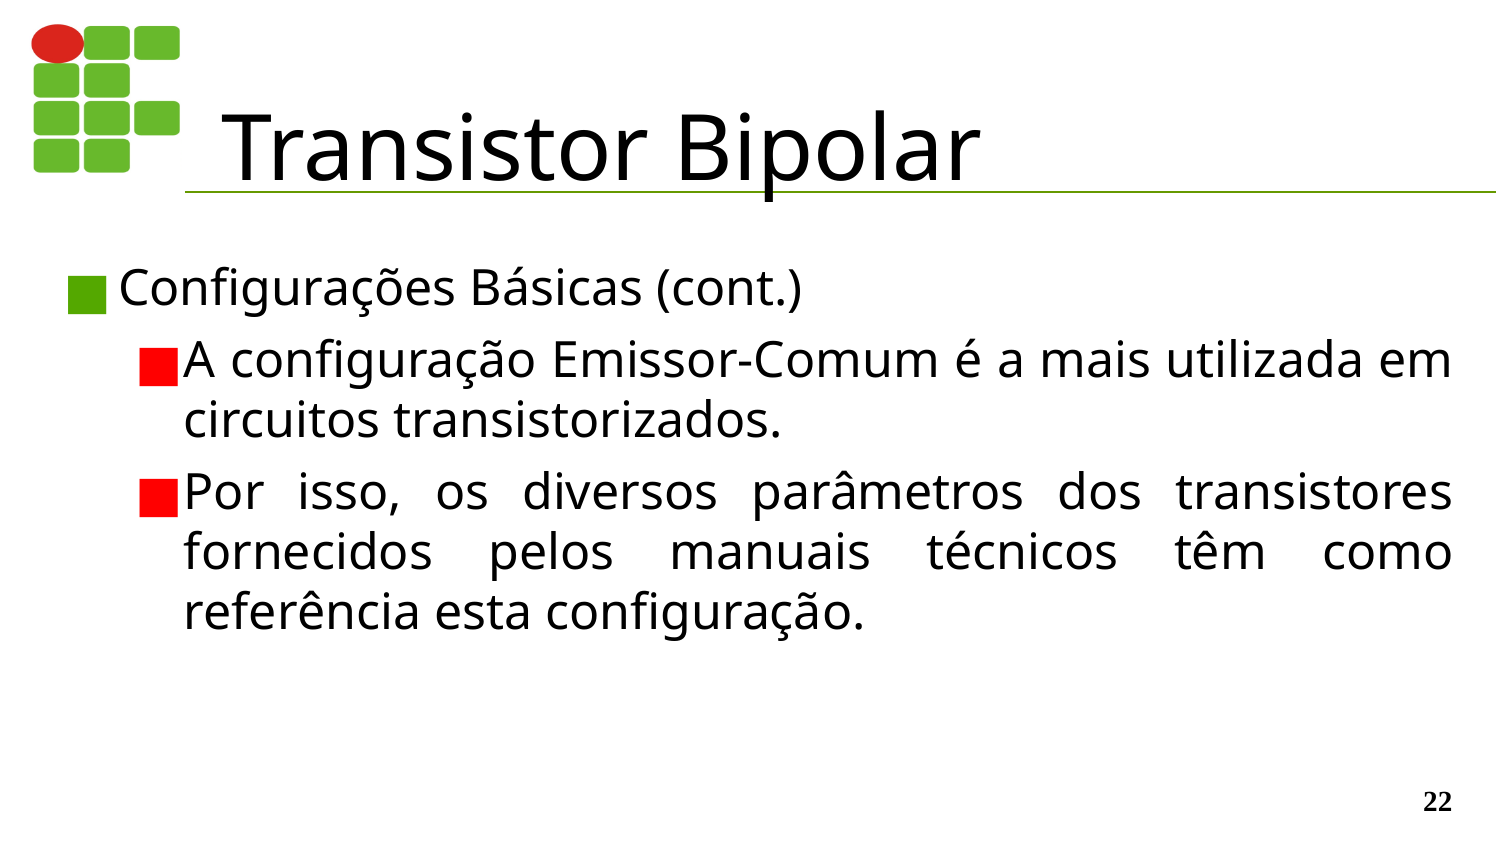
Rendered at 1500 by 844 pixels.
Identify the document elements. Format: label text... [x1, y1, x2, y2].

text_box ‹#› [1155, 774, 1468, 825]
picture [29, 23, 182, 174]
list Configurações Básicas (cont.) A configuração Emissor-Comum é a mais utilizada em circuitos transistorizados. Por isso, os diversos parâmetros dos transistores fornecidos pelos manuais técnicos têm como referência esta configuração. [46, 248, 1469, 774]
title Transistor Bipolar [206, 26, 1468, 207]
